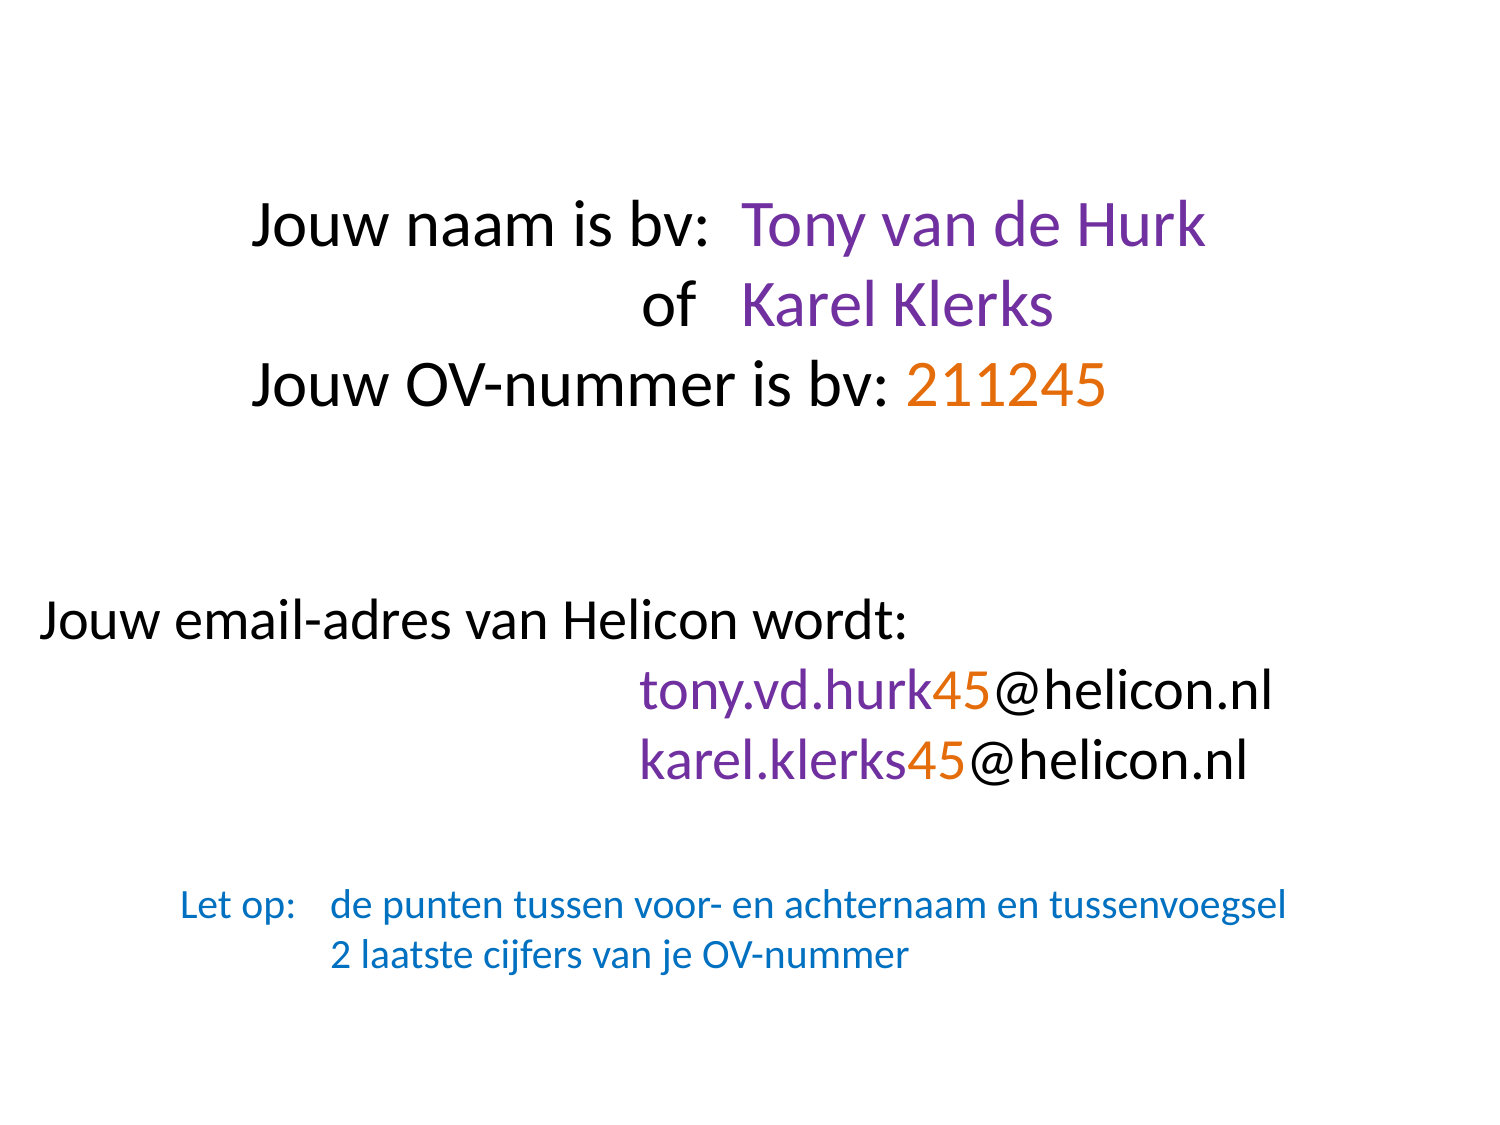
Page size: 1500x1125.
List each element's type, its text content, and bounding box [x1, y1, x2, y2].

text_box Jouw email-adres van Helicon wordt: tony.vd.hurk45@helicon.nl karel.klerks45@helicon.nl [25, 573, 1289, 799]
text_box Jouw naam is bv: Tony van de Hurk of Karel Klerks Jouw OV-nummer is bv: 211245 [236, 172, 1222, 428]
text_box Let op: de punten tussen voor- en achternaam en tussenvoegsel 2 laatste cijfers van je OV-nummer [165, 869, 1303, 985]
